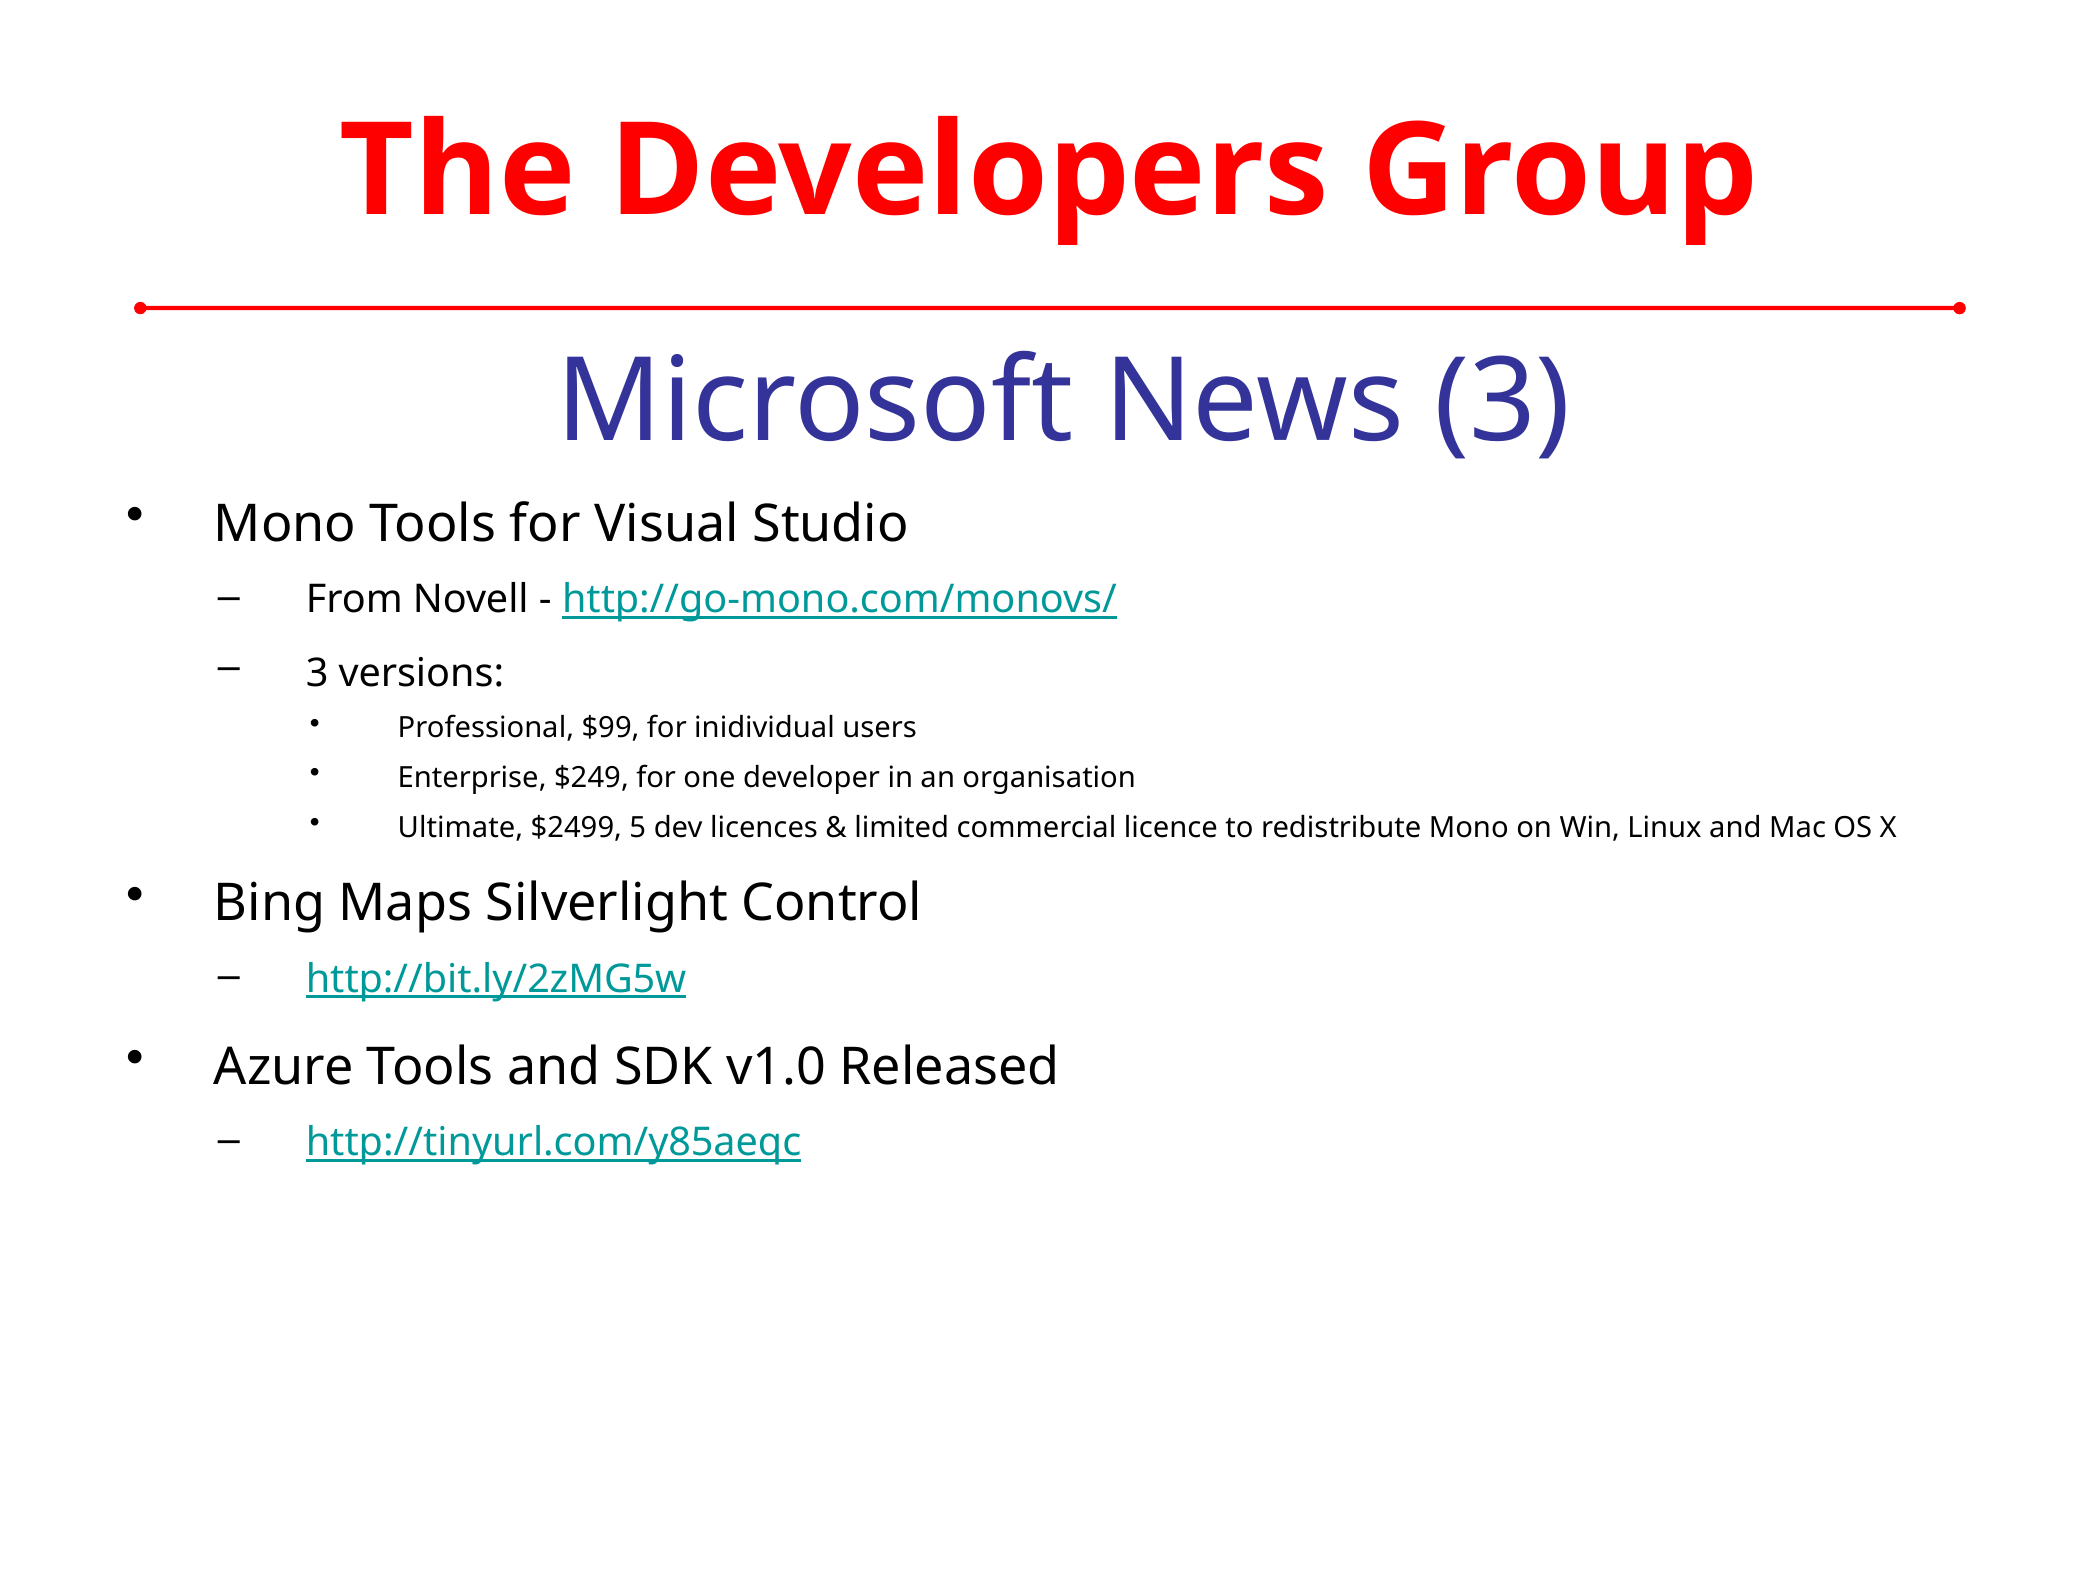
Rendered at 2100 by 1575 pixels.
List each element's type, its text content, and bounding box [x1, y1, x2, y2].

text_box [134, 301, 1966, 315]
title The Developers Group [104, 62, 1996, 326]
list Microsoft News (3) Mono Tools for Visual Studio From Novell - http://go-mono.com/monovs/ 3 versions: Professional, $99, for inidividual users Enterprise, $249, for one developer in an organisation Ultimate, $2499, 5 dev licences & limited commercial licence to redistribute Mono on Win, Linux and Mac OS X Bing Maps Silverlight Control http://bit.ly/2zMG5w Azure Tools and SDK v1.0 Released http://tinyurl.com/y85aeqc [104, 340, 2023, 1480]
